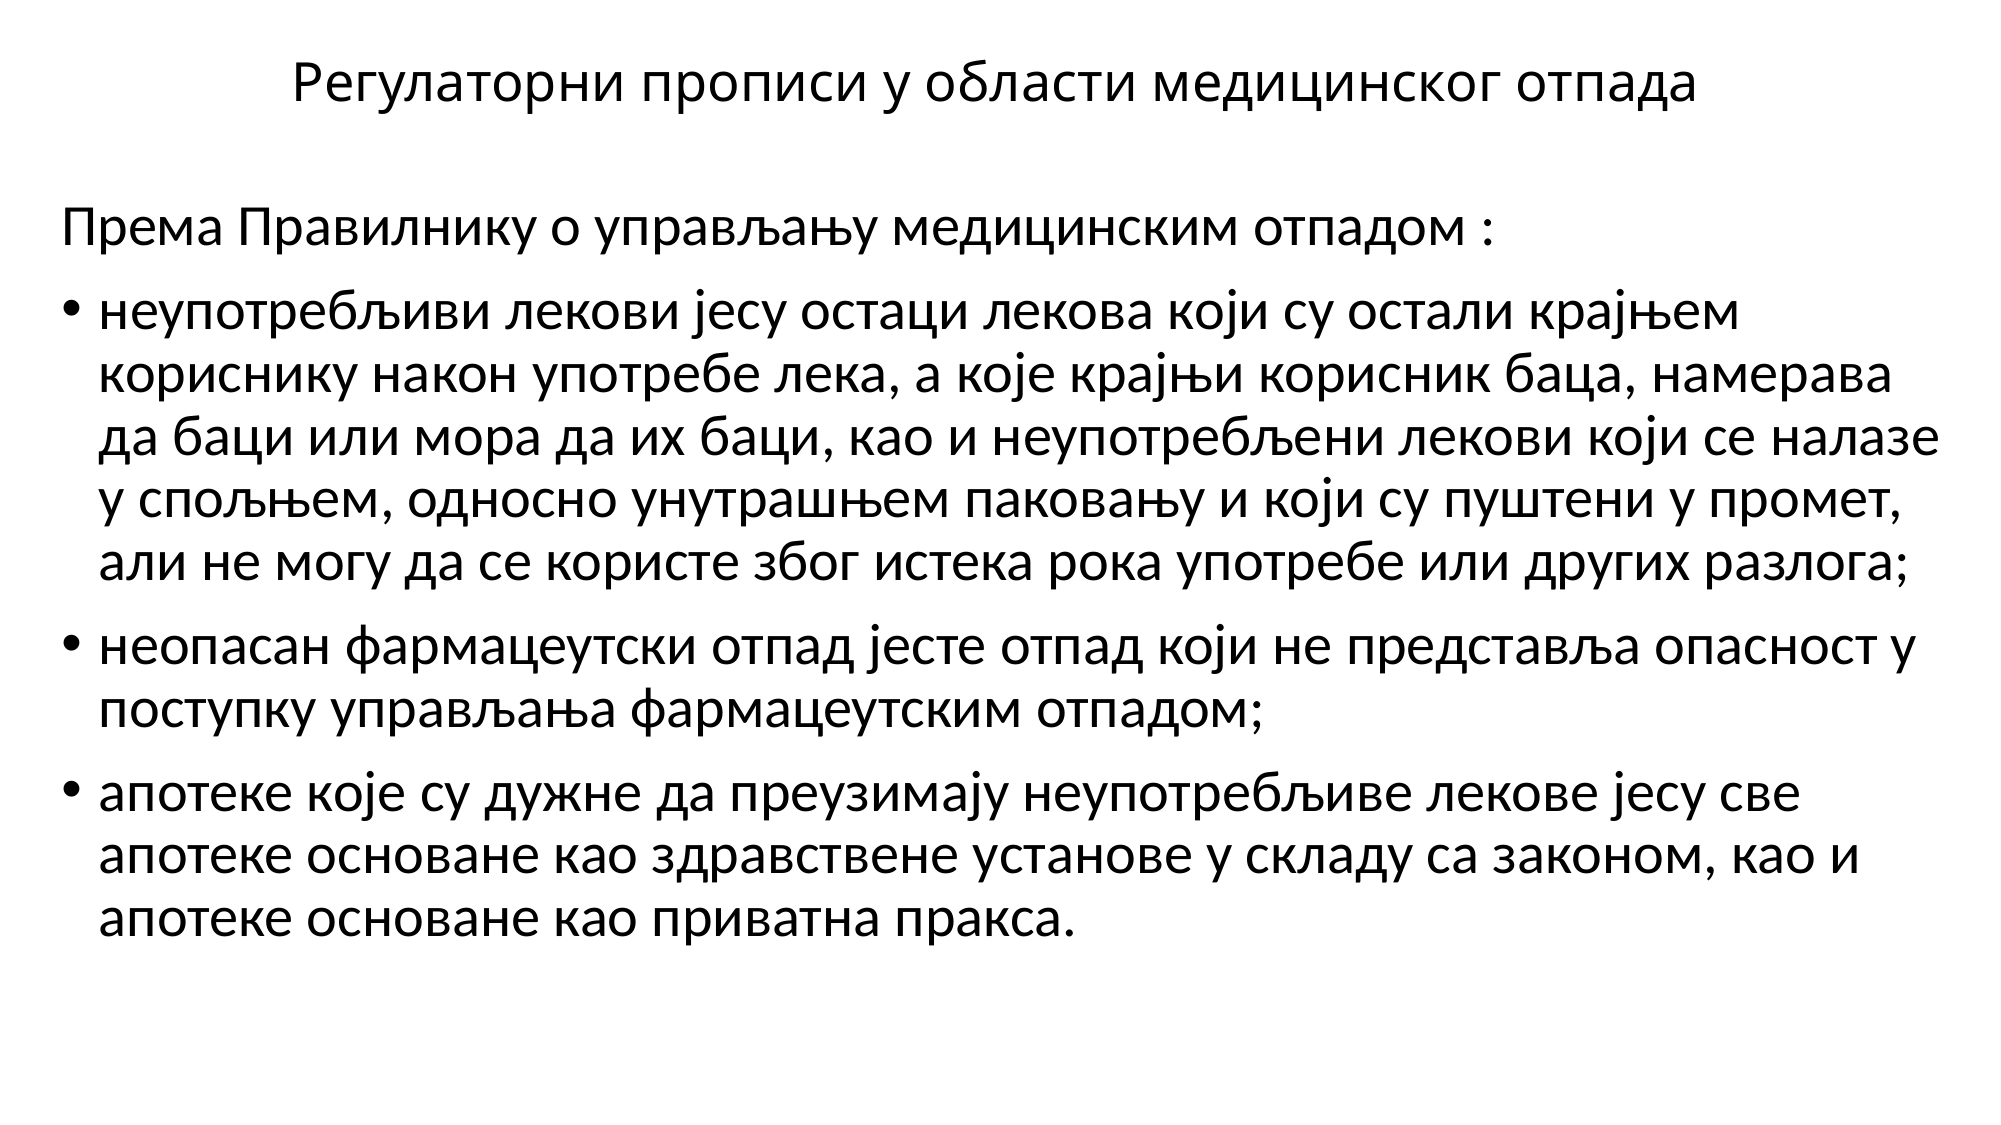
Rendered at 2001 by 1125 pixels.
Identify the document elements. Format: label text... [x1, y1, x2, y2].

title Регулаторни прописи у области медицинског отпада [133, 28, 1859, 140]
list Према Правилнику о управљању медицинским отпадом : неупотребљиви лекови јесу остаци лекова који су остали крајњем кориснику након употребе лека, а које крајњи корисник баца, намерава да баци или мора да их баци, као и неупотребљени лекови који се налазе у спољњем, односно унутрашњем паковању и који су пуштени у промет, али не могу да се користе због истека рока употребе или других разлога; неопасан фармацеутски отпад јесте отпад који не представља опасност у поступку управљања фармацеутским отпадом; апотеке које су дужне да преузимају неупотребљиве лекове јесу све апотеке основане као здравствене установе у складу са законом, као и апотеке основане као приватна пракса. [46, 188, 1963, 1095]
